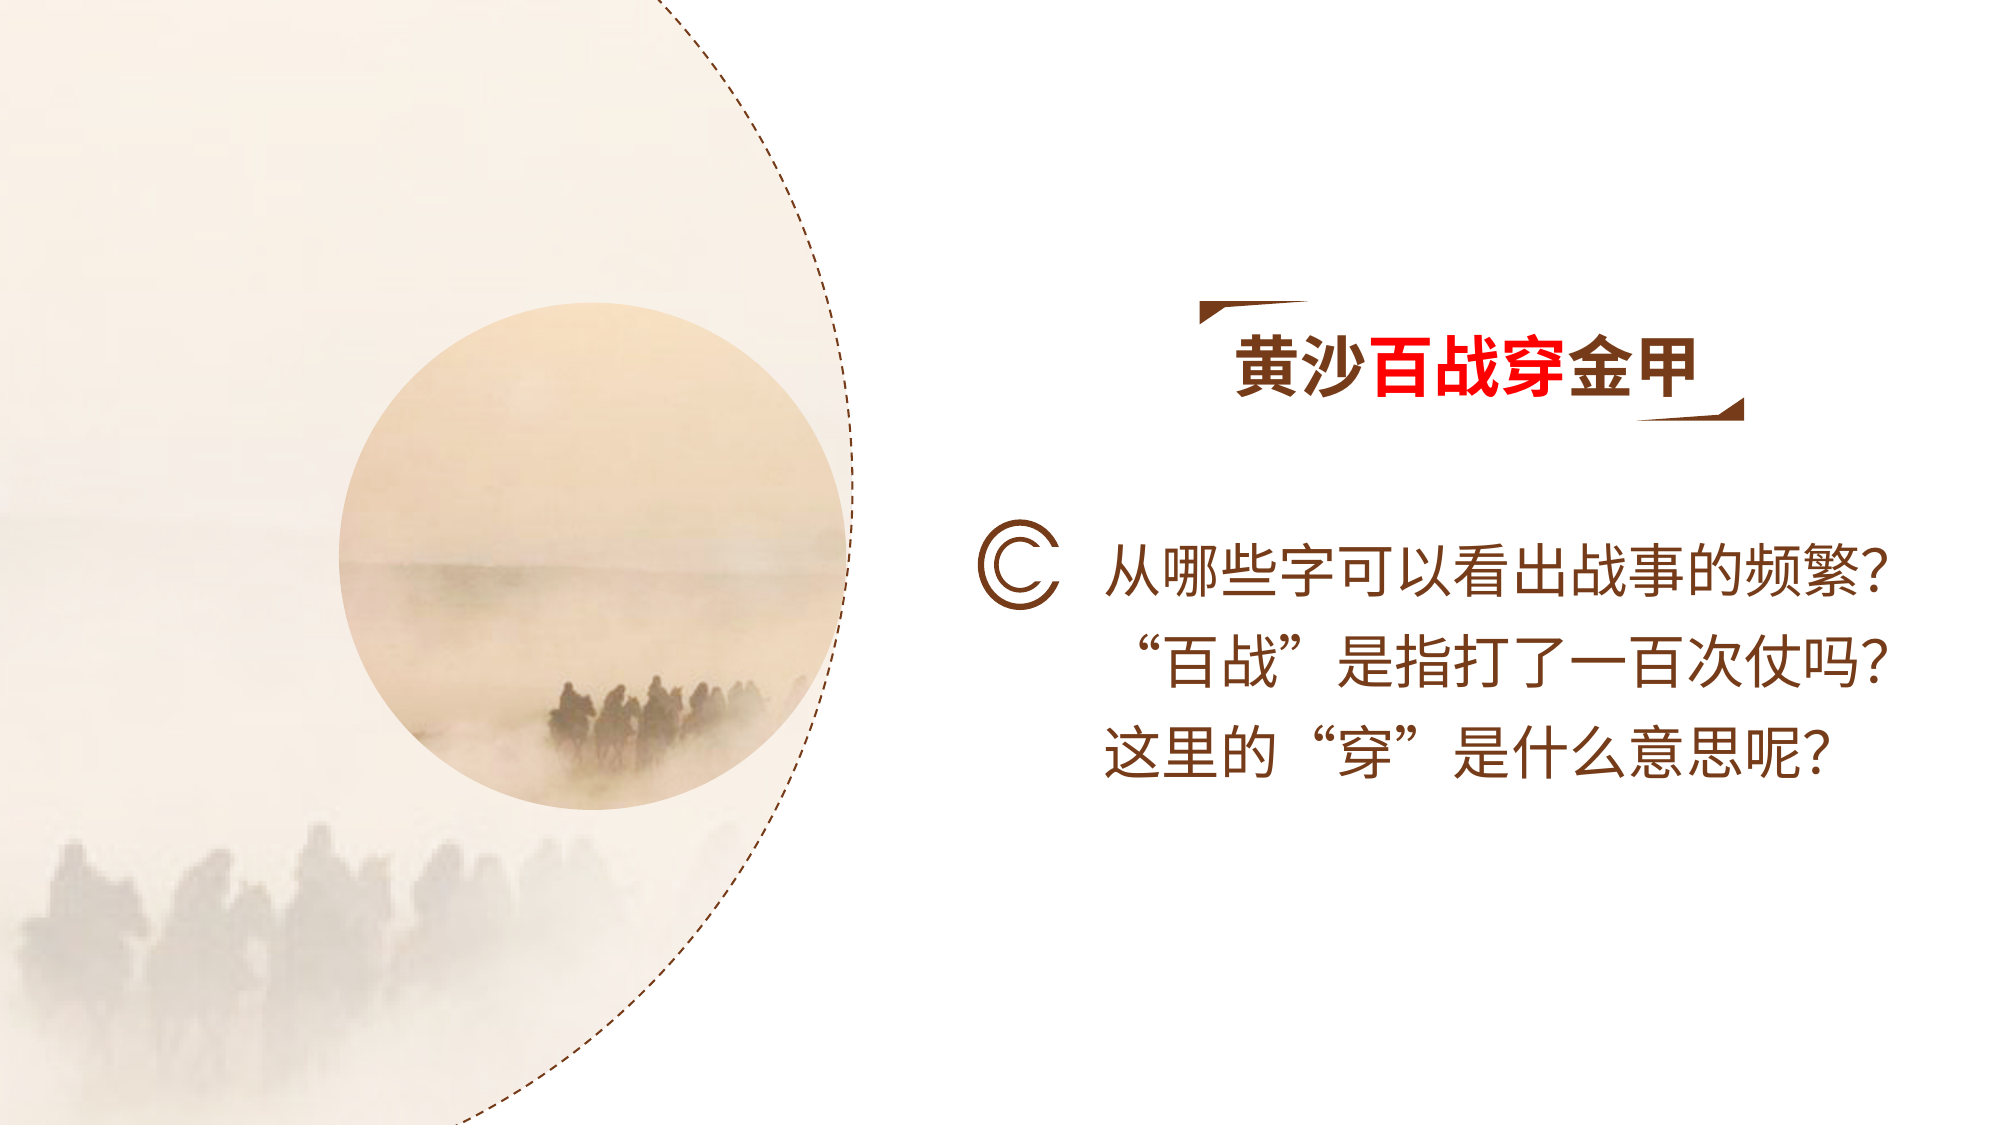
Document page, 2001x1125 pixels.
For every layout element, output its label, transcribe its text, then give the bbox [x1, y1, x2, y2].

text_box 从哪些字可以看出战事的频繁？“百战”是指打了一百次仗吗？ 这里的“穿”是什么意思呢？ [1088, 505, 1881, 794]
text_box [980, 522, 1094, 607]
text_box [1635, 395, 1746, 422]
text_box [1198, 300, 1308, 327]
text_box [847, 394, 854, 577]
text_box 黄沙百战穿金甲 [1218, 317, 1716, 413]
text_box [0, 0, 829, 1125]
picture [338, 302, 847, 810]
